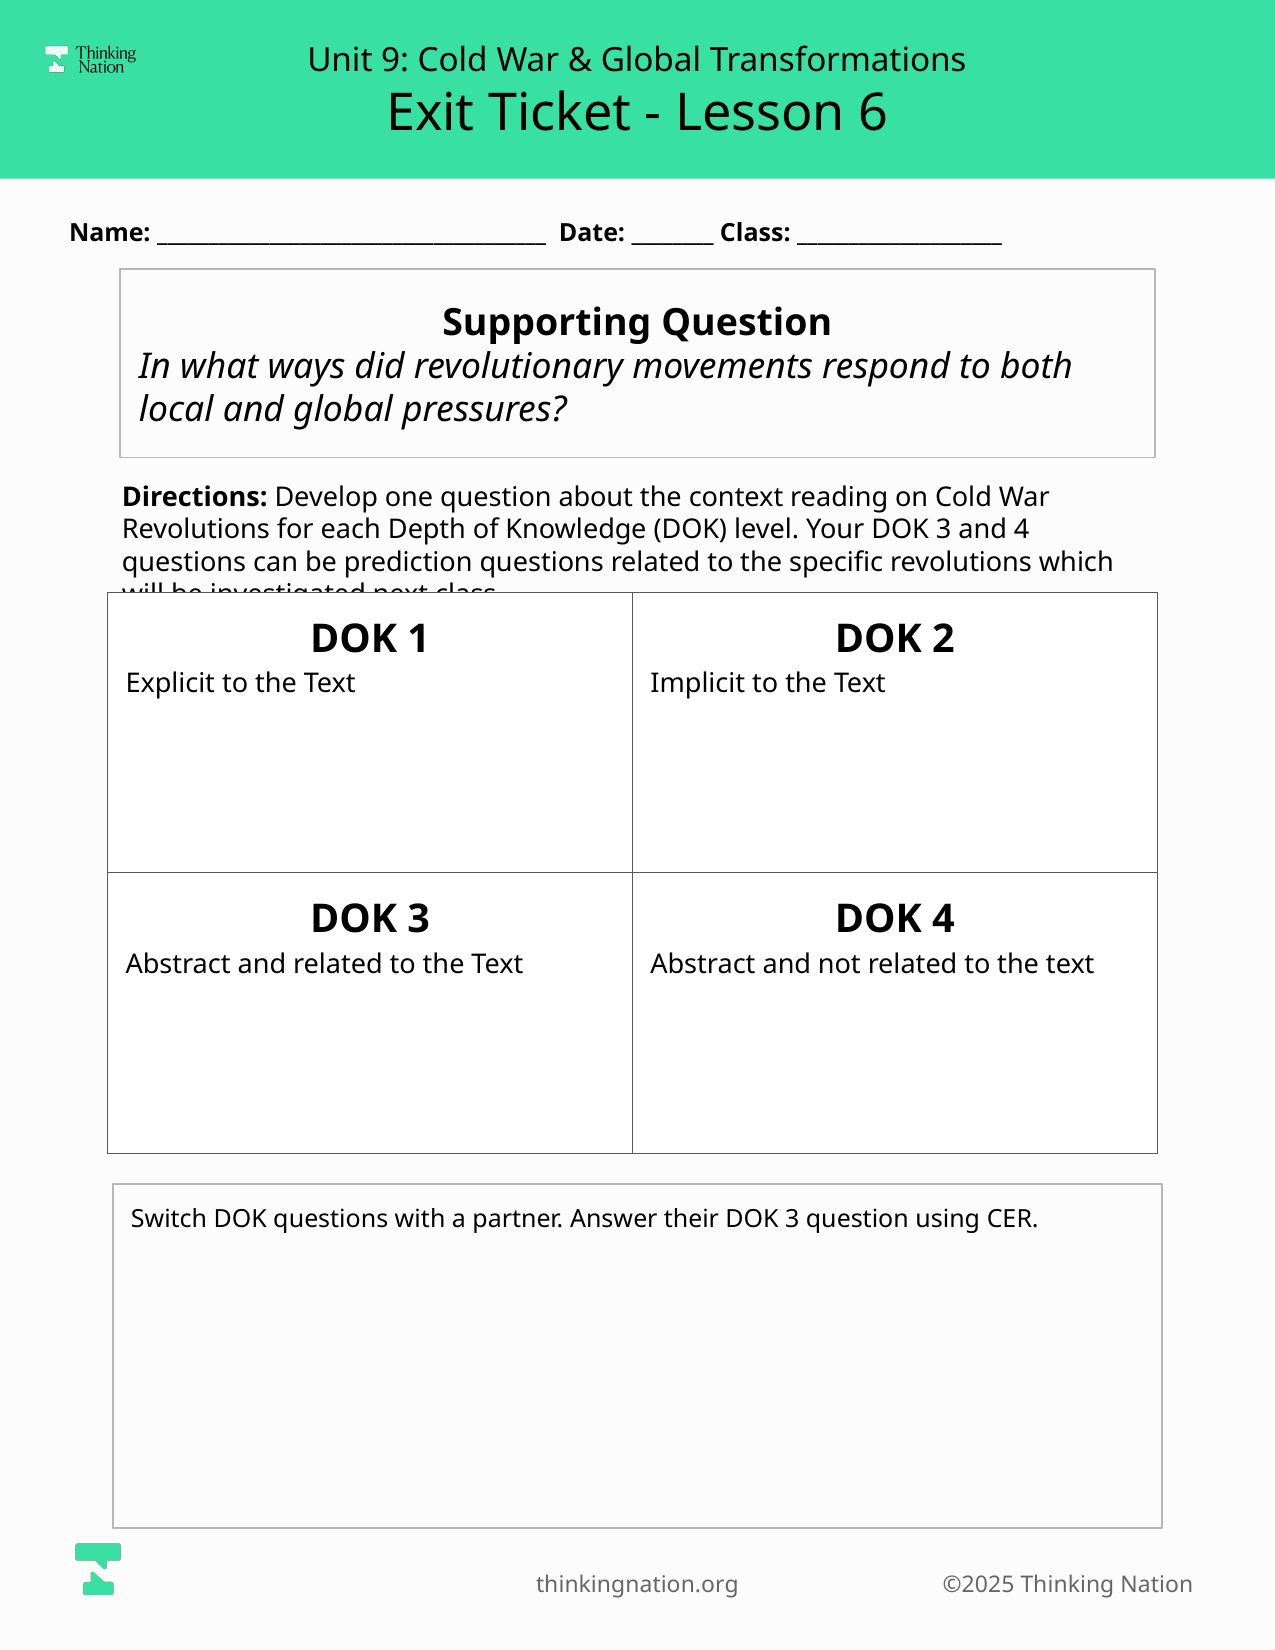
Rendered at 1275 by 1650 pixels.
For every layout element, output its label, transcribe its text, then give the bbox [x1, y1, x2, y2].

table_header DOK 2 Implicit to the Text [633, 593, 1157, 872]
text_box Unit 9: Cold War & Global Transformations Exit Ticket - Lesson 6 [0, 0, 1275, 179]
text_box Directions: Develop one question about the context reading on Cold War Revolutions for each Depth of Knowledge (DOK) level. Your DOK 3 and 4 questions can be prediction questions related to the specific revolutions which will be investigated next class. [107, 465, 1168, 624]
text_box Supporting Question In what ways did revolutionary movements respond to both local and global pressures? [119, 268, 1156, 458]
table_cell DOK 4 Abstract and not related to the text [633, 873, 1157, 1153]
text_box ©2025 Thinking Nation [907, 1553, 1210, 1605]
text_box Switch DOK questions with a partner. Answer their DOK 3 question using CER. [112, 1184, 1163, 1528]
table_header DOK 1 Explicit to the Text [108, 593, 632, 872]
text_box Name: ______________________________________ Date: ________ Class: ____________________ [54, 201, 1221, 262]
table_cell DOK 3 Abstract and related to the Text [108, 873, 632, 1153]
picture [62, 1533, 134, 1605]
text_box thinkingnation.org [486, 1553, 789, 1605]
picture [35, 37, 140, 82]
